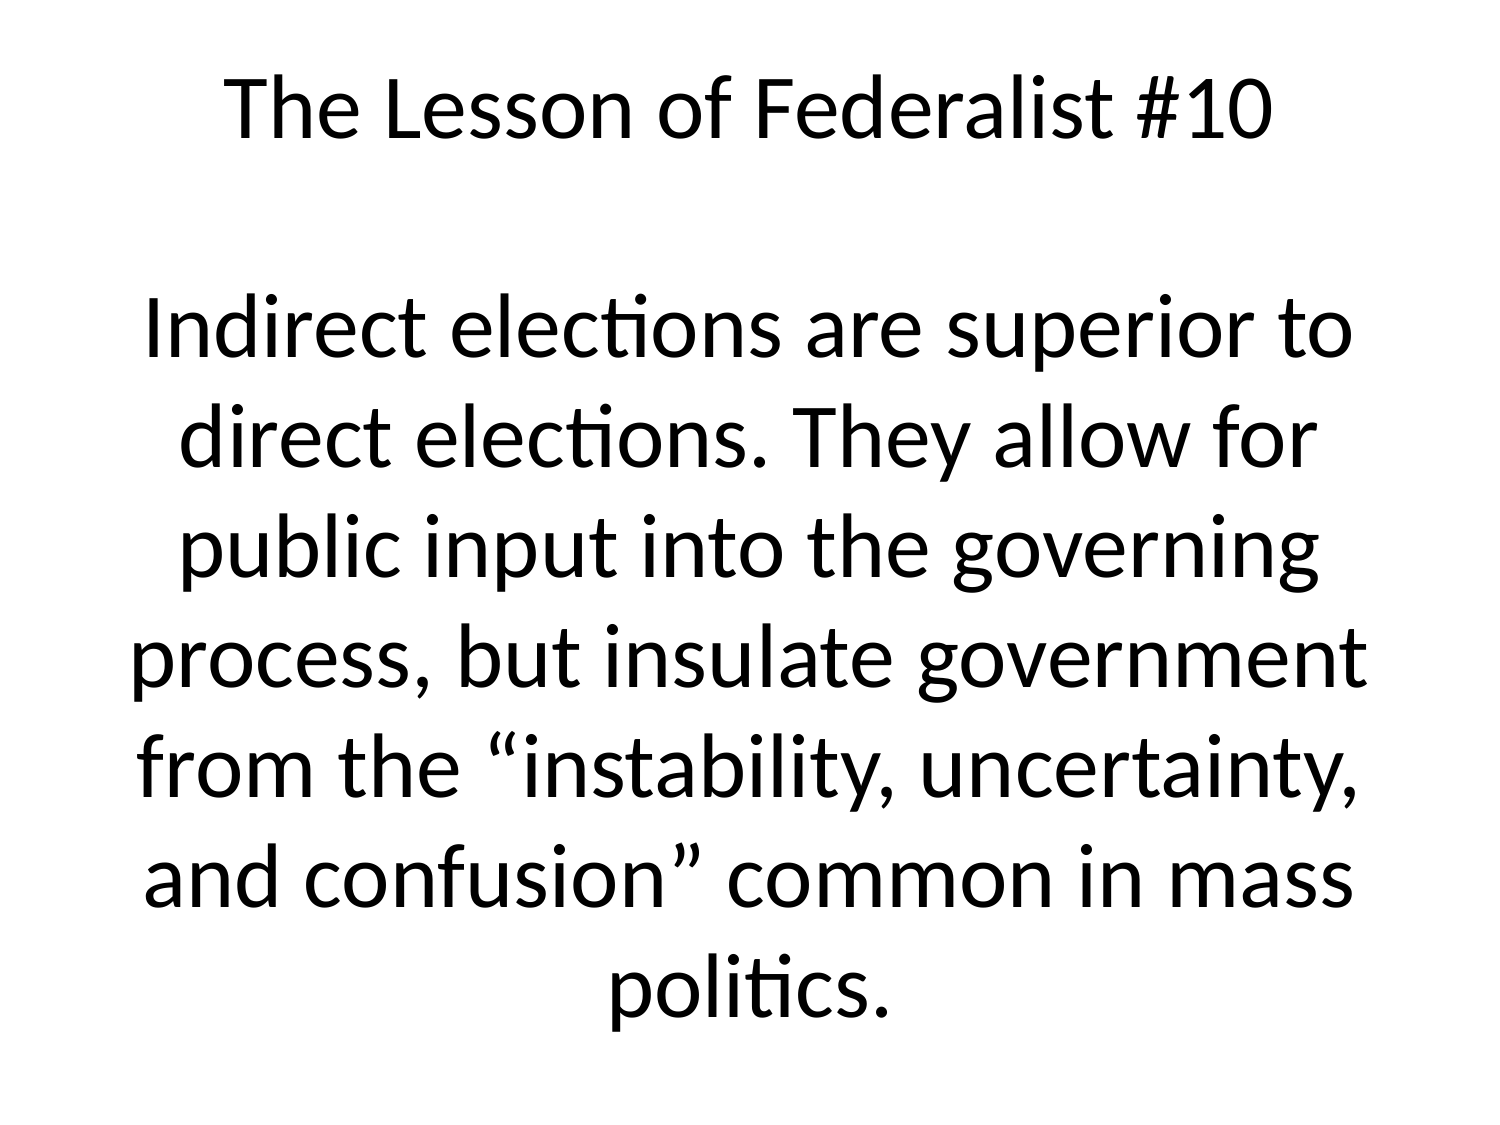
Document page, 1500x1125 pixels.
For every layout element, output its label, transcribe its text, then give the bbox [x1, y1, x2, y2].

title The Lesson of Federalist #10 Indirect elections are superior to direct elections. They allow for public input into the governing process, but insulate government from the “instability, uncertainty, and confusion” common in mass politics. [74, 44, 1426, 1038]
